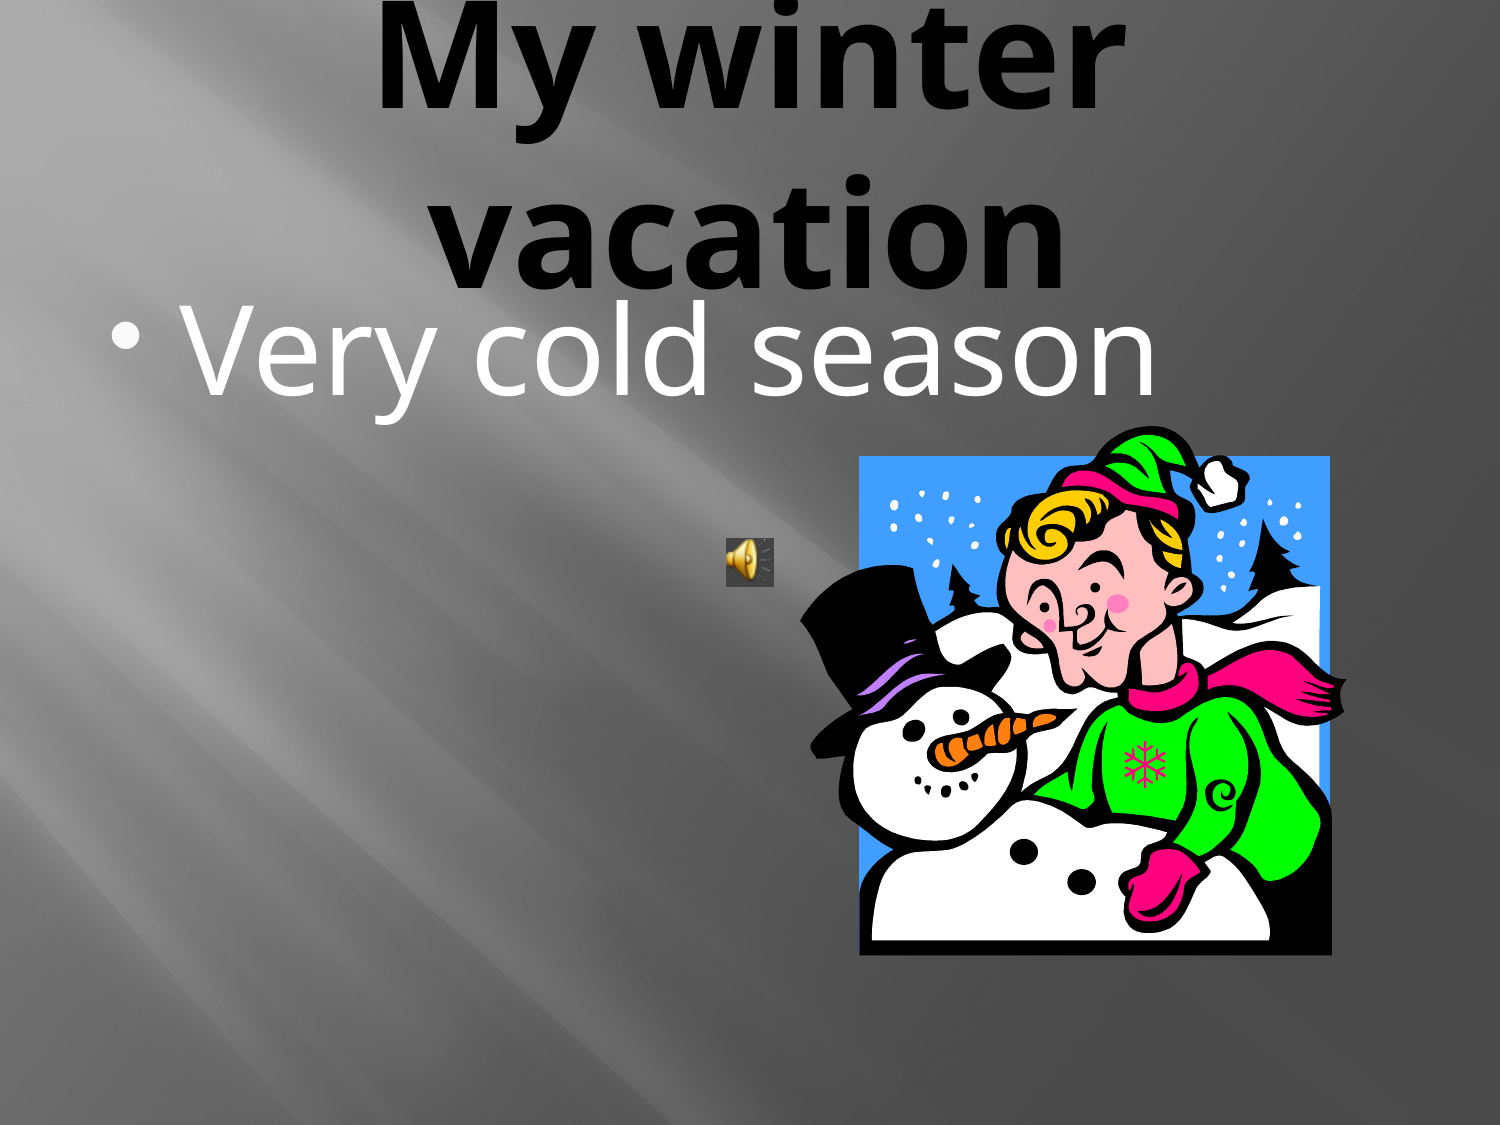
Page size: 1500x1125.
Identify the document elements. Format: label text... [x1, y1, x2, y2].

list Very cold season [75, 262, 1425, 1035]
title My winter vacation [75, 45, 1425, 233]
picture [799, 424, 1347, 956]
picture [724, 537, 776, 588]
